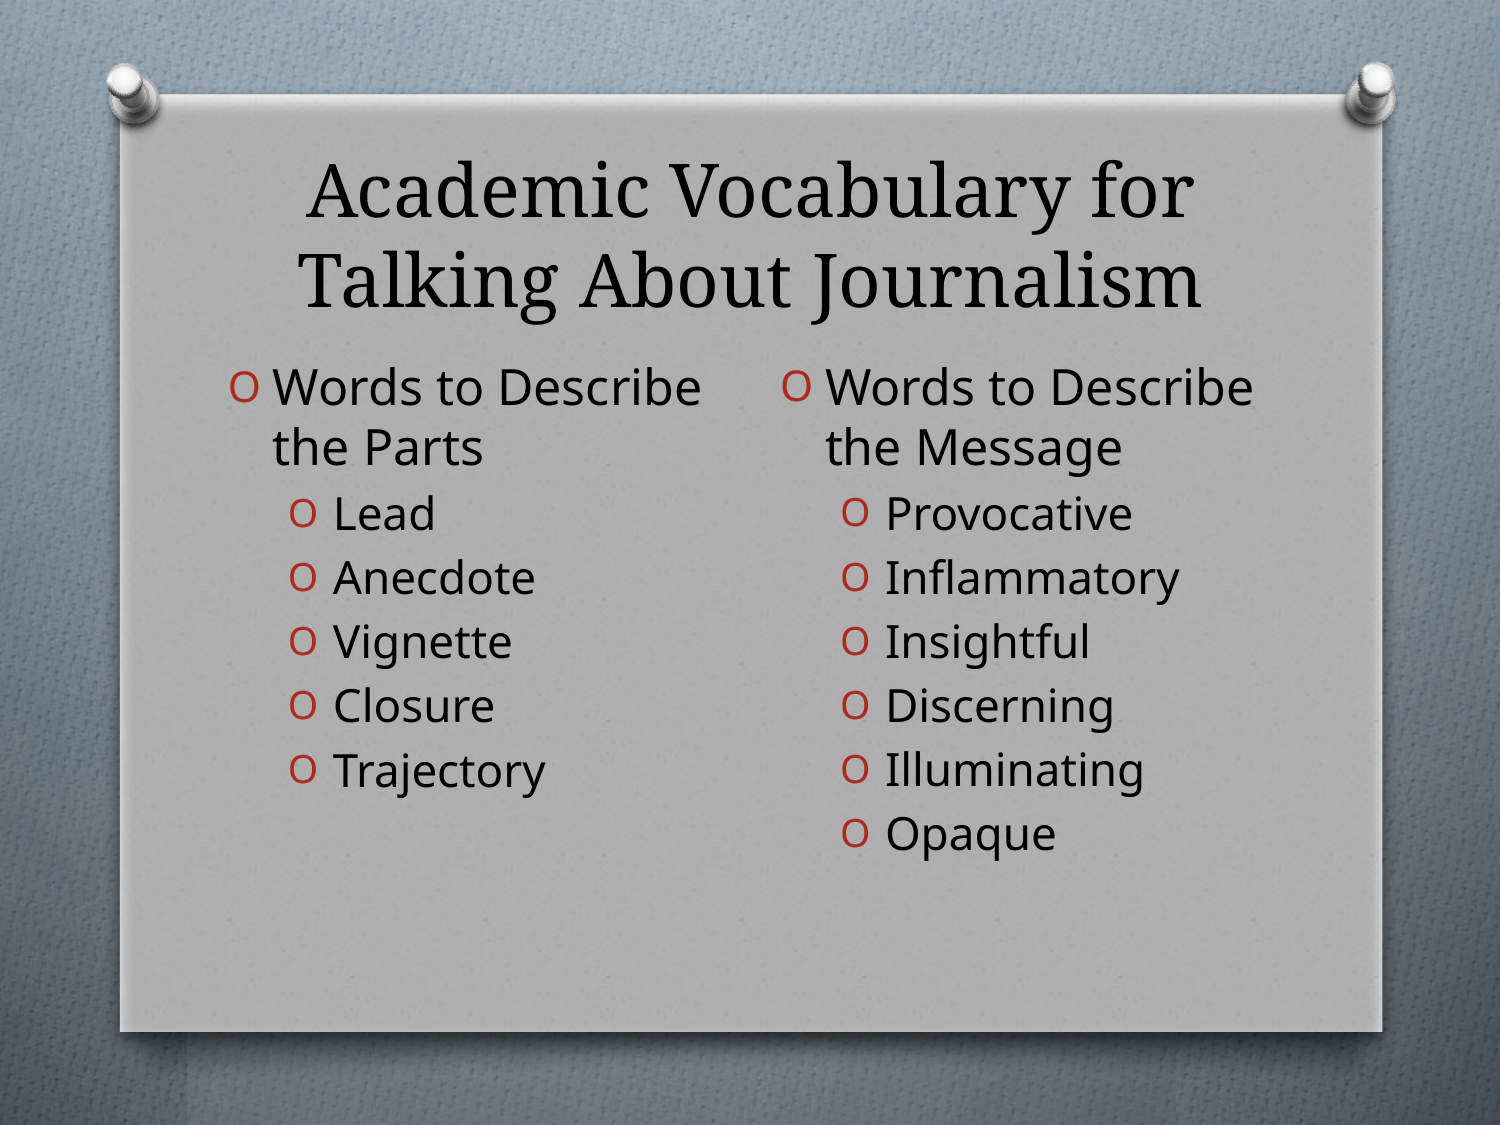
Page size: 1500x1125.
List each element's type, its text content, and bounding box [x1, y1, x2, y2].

title Academic Vocabulary for Talking About Journalism [179, 134, 1323, 332]
picture [75, 29, 198, 153]
list Words to Describe the Parts Lead Anecdote Vignette Closure Trajectory [213, 348, 738, 939]
picture [1317, 35, 1439, 156]
list Words to Describe the Message Provocative Inflammatory Insightful Discerning Illuminating Opaque [765, 347, 1290, 939]
